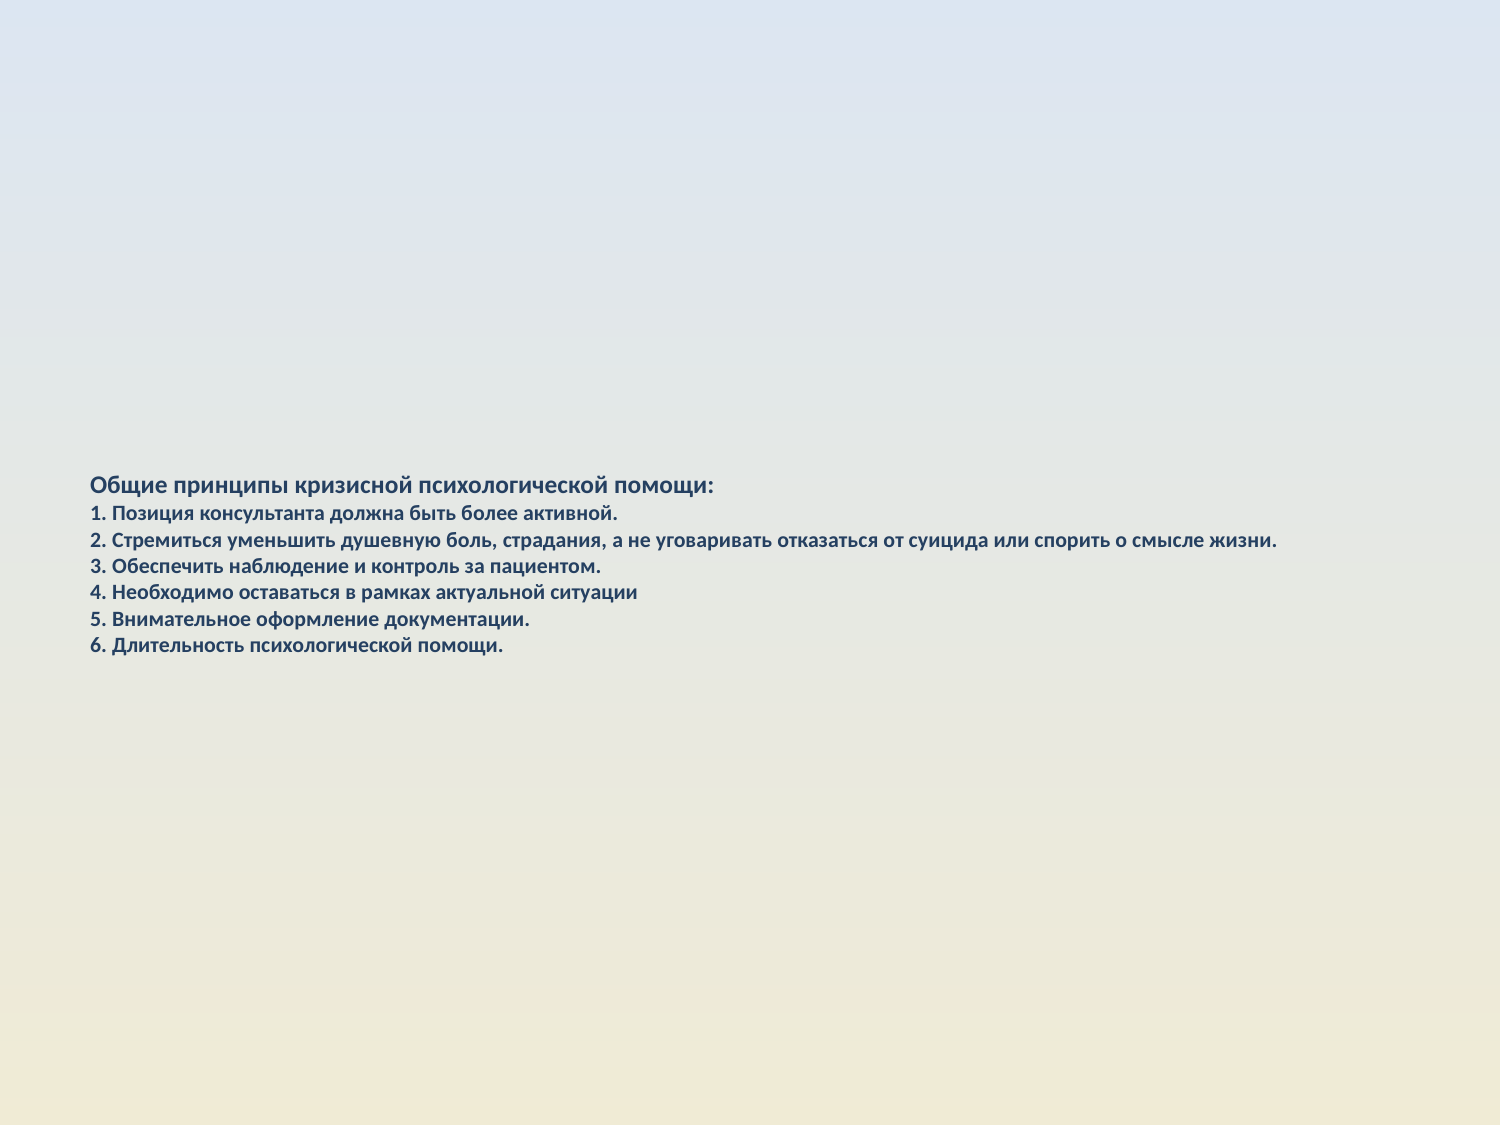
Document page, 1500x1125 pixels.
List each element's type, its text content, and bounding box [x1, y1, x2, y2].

title Общие принципы кризисной психологической помощи: 1. Позиция консультанта должна быть более активной. 2. Стремиться уменьшить душевную боль, страдания, а не уговаривать отказаться от суицида или спорить о смысле жизни. 3. Обеспечить наблюдение и контроль за пациентом. 4. Необходимо оставаться в рамках актуальной ситуации 5. Внимательное оформление документации. 6. Длительность психологической помощи. [74, 44, 1426, 1067]
